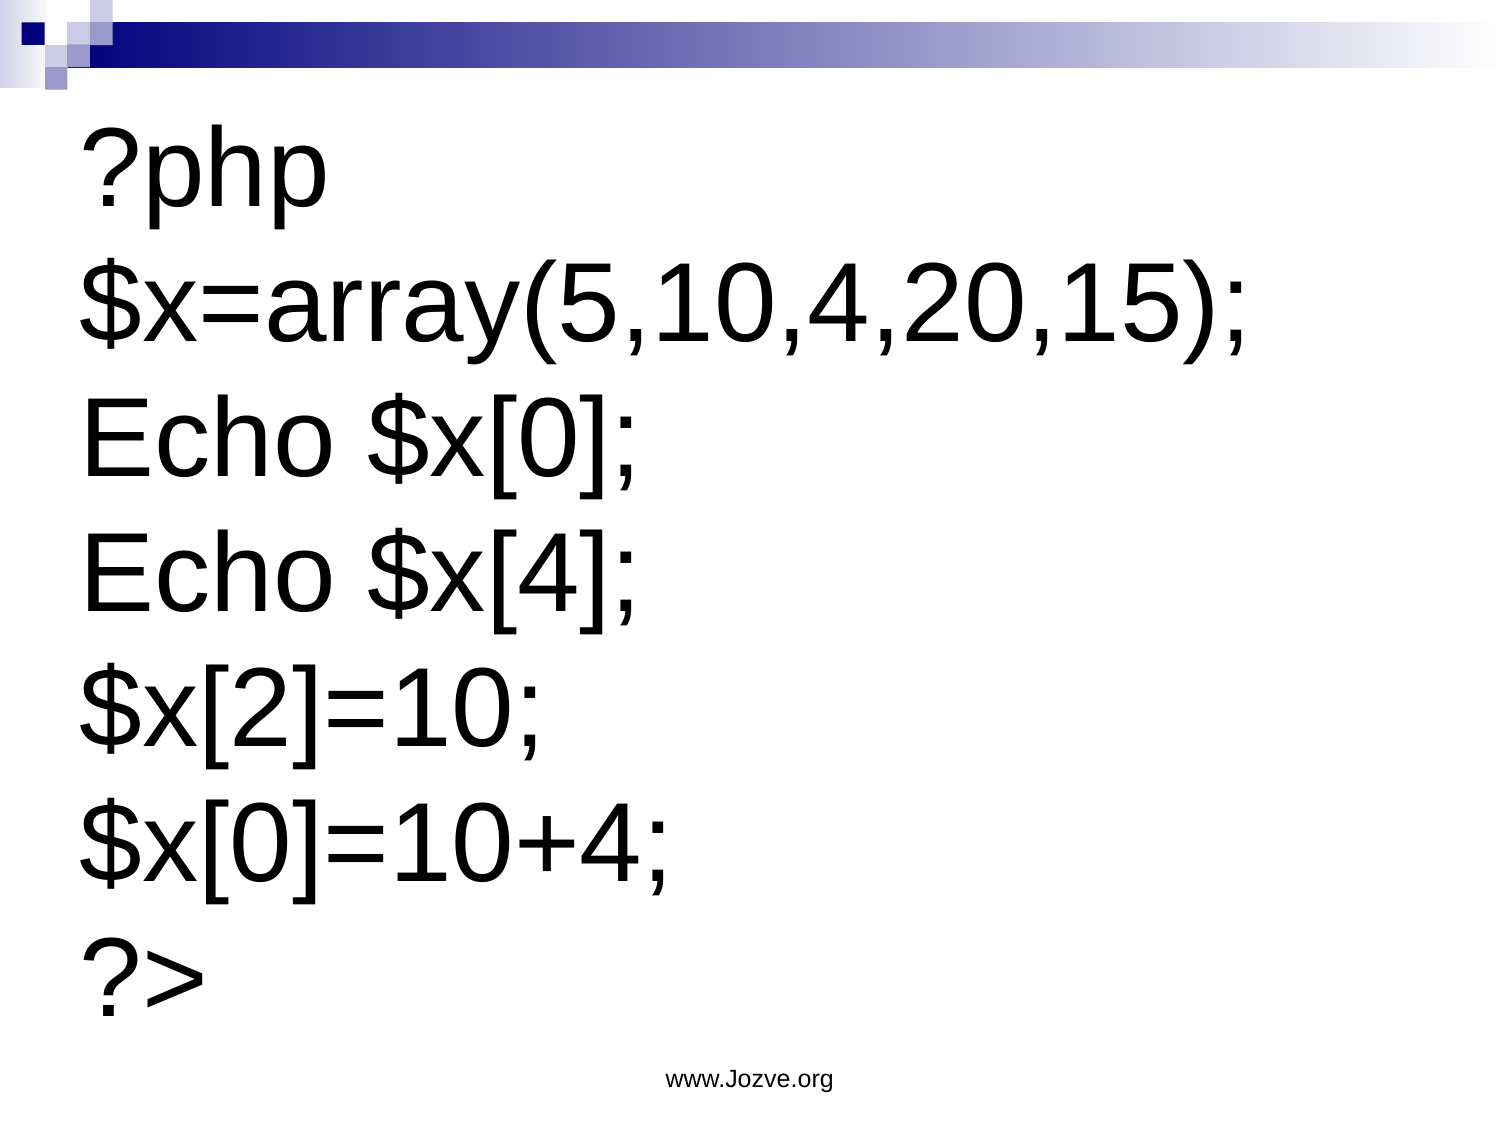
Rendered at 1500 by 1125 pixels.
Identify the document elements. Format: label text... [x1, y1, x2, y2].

title ?php $x=array(5,10,4,20,15); Echo $x[0]; Echo $x[4]; $x[2]=10; $x[0]=10+4; ?> [64, 74, 1426, 1059]
footer www.Jozve.org [512, 1024, 988, 1101]
